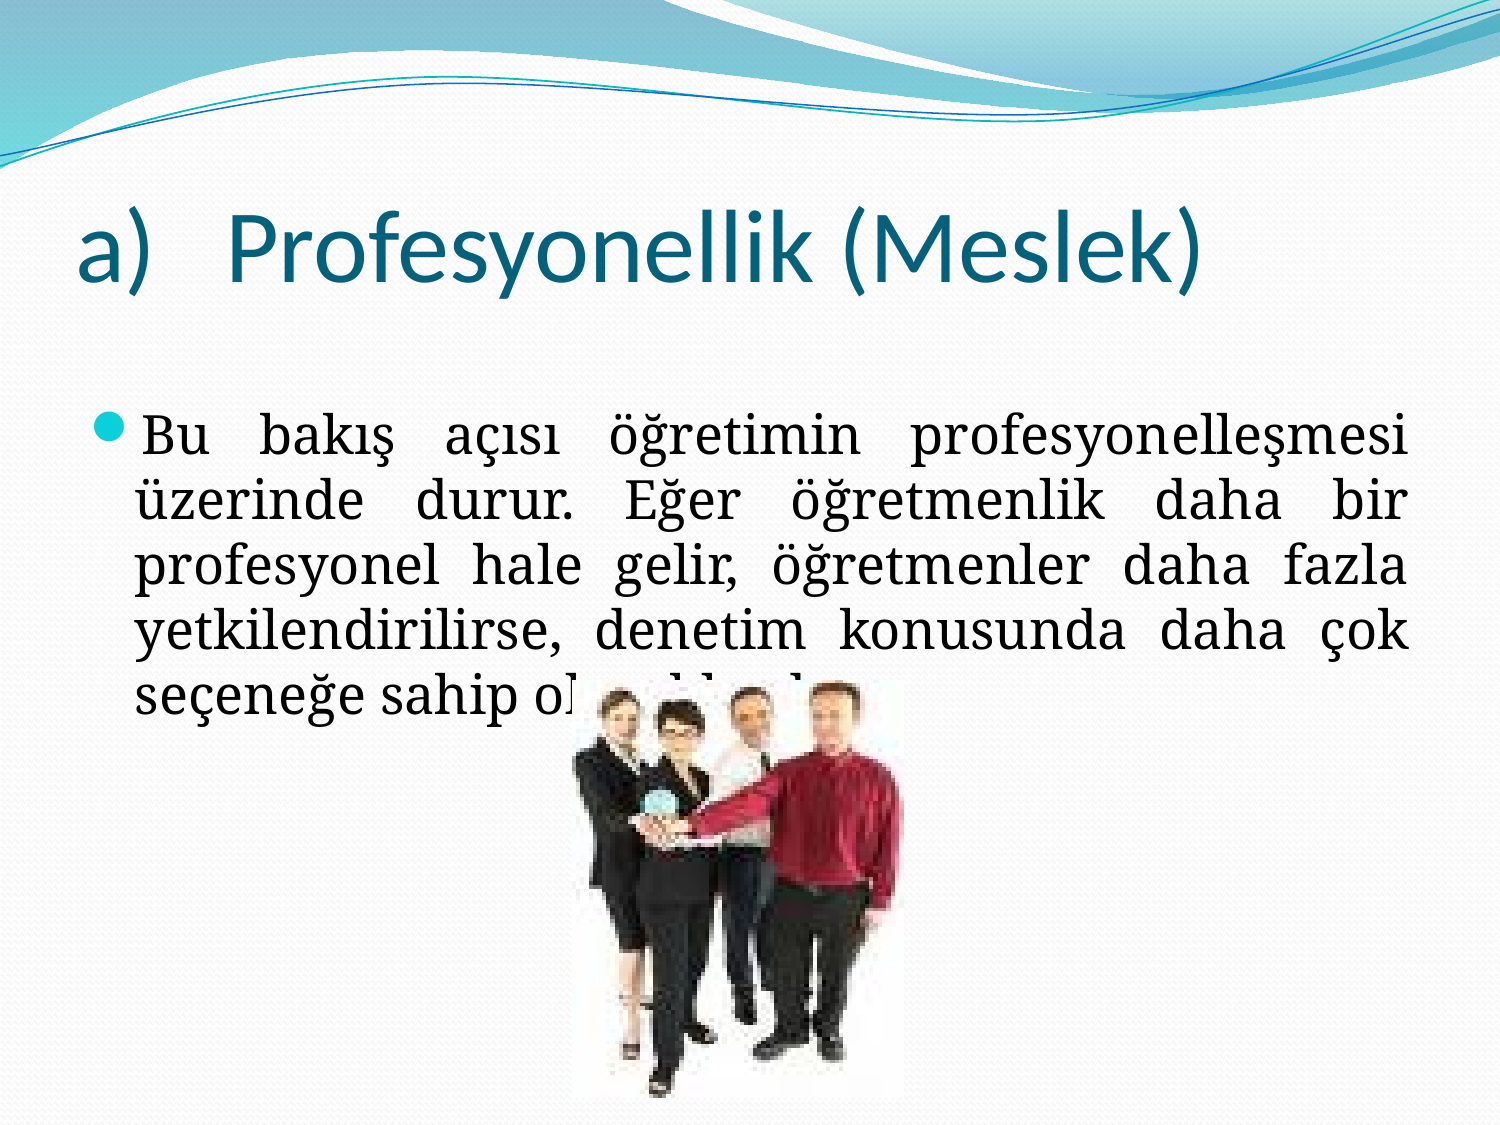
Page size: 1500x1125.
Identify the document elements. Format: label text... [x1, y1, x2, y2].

list Bu bakış açısı öğretimin profesyonelleşmesi üzerinde durur. Eğer öğretmenlik daha bir profesyonel hale gelir, öğretmenler daha fazla yetkilendirilirse, denetim konusunda daha çok seçeneğe sahip olacaklardır. [75, 317, 1425, 1038]
picture [572, 680, 904, 1098]
title Profesyonellik (Meslek) [75, 115, 1425, 303]
